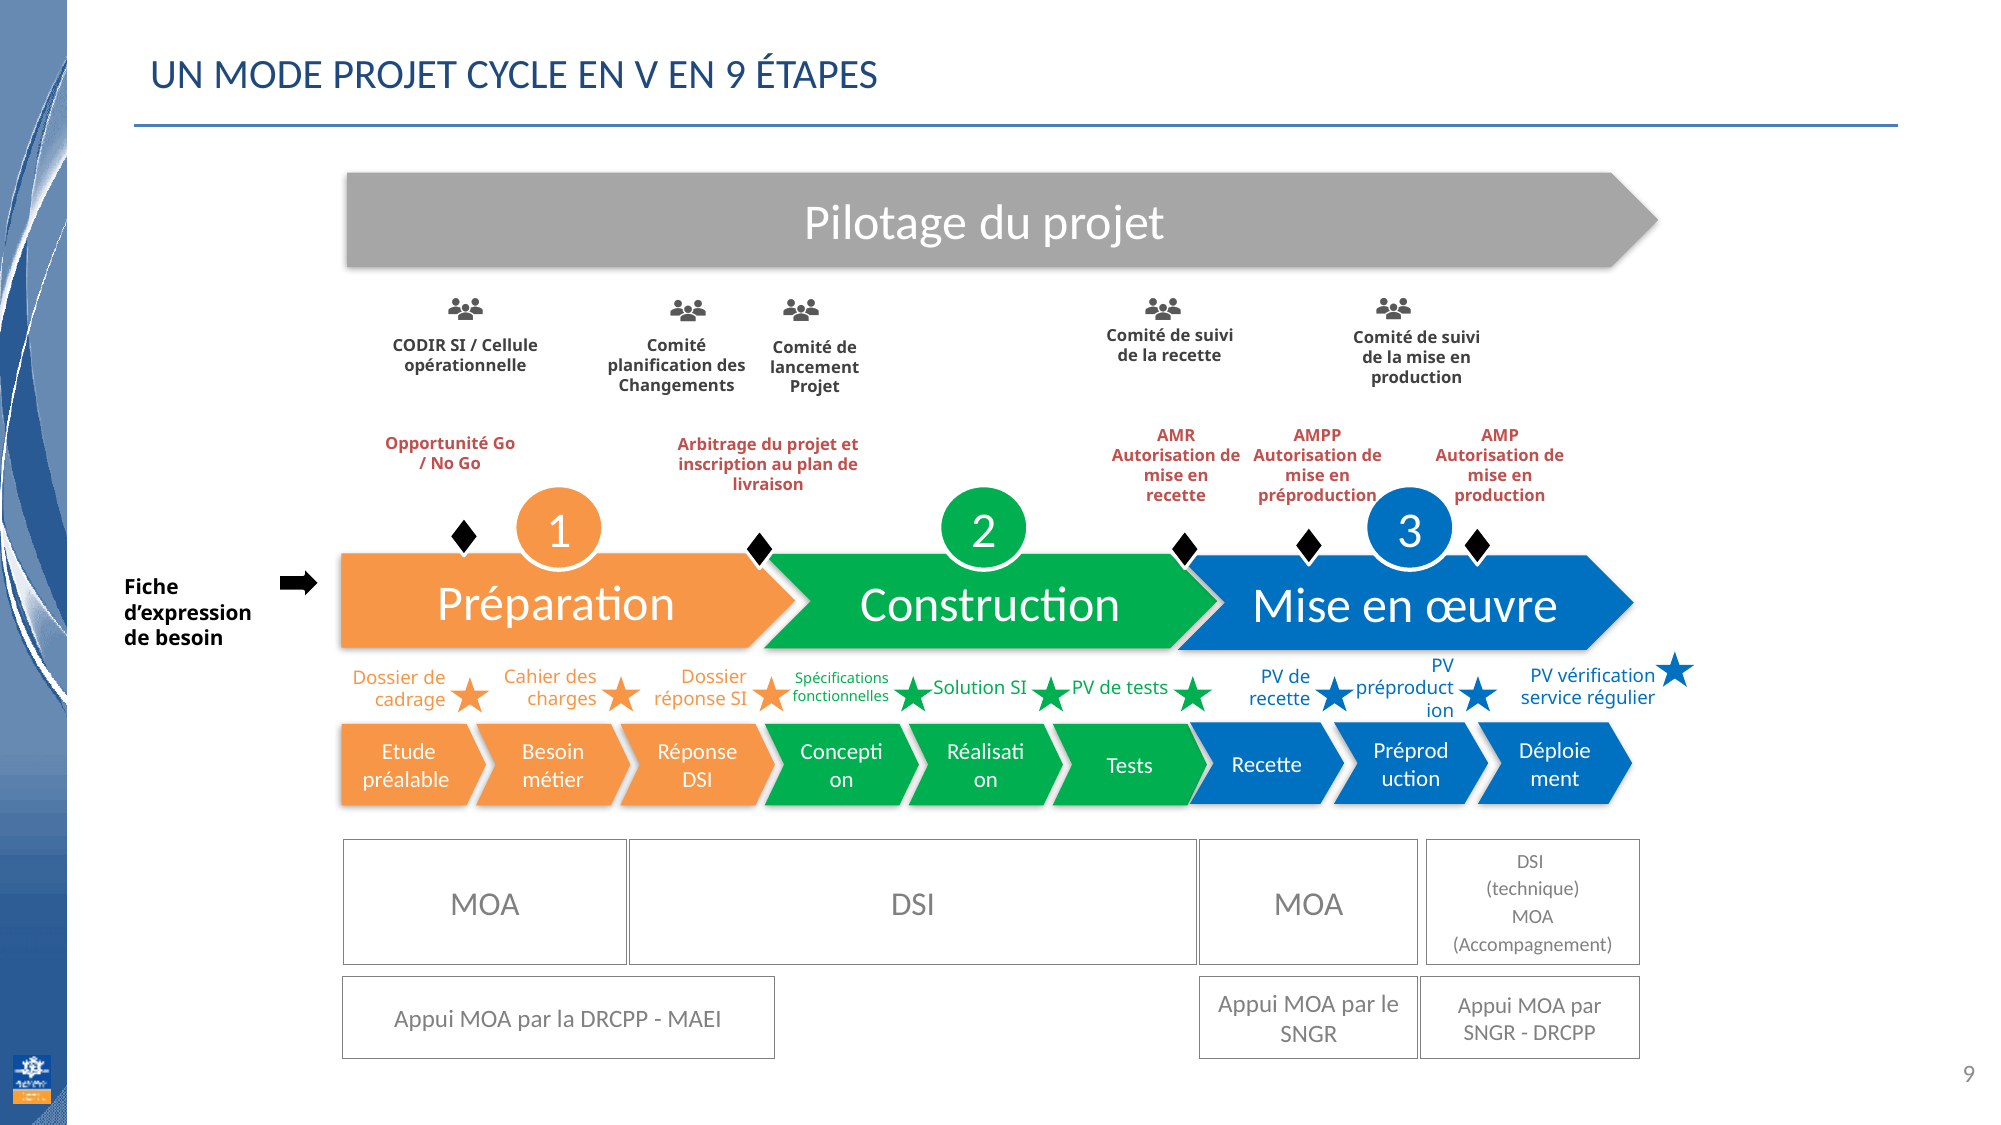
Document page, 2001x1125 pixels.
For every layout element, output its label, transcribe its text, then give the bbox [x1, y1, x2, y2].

text_box Appui MOA par SNGR - DRCPP [1420, 976, 1640, 1059]
text_box [605, 674, 625, 714]
picture [1143, 289, 1183, 329]
text_box Conception [761, 720, 922, 809]
text_box Appui MOA par la DRCPP - MAEI [342, 976, 775, 1059]
text_box Etude préalable [338, 720, 486, 809]
text_box DSI (technique) MOA (Accompagnement) [1426, 839, 1640, 965]
text_box PV préproduction [1347, 647, 1462, 717]
text_box Fiche d’expression de besoin [116, 572, 282, 651]
text_box Cahier des charges [474, 647, 605, 720]
text_box [1292, 523, 1326, 568]
text_box Préparation [338, 550, 798, 651]
text_box Préproduction [1331, 719, 1491, 807]
text_box Recette [1187, 719, 1347, 807]
picture [1374, 289, 1414, 329]
picture [781, 290, 821, 330]
slide_number 9 [1921, 1042, 1991, 1103]
text_box PV vérification service régulier [1480, 646, 1663, 725]
text_box Comité de suivi de la mise en production [1334, 319, 1499, 403]
text_box Réalisation [906, 720, 1063, 809]
text_box Comité de lancement Projet [747, 328, 883, 410]
text_box 1 [512, 483, 606, 572]
text_box Réponse DSI [617, 720, 775, 809]
text_box [454, 675, 474, 715]
text_box MOA [343, 839, 627, 965]
text_box Dossier réponse SI [625, 647, 755, 719]
text_box MOA [1199, 839, 1418, 965]
text_box AMPP Autorisation de mise en préproduction [1242, 419, 1394, 513]
text_box Besoin métier [473, 720, 630, 809]
text_box AMR Autorisation de mise en recette [1104, 419, 1242, 513]
text_box Pilotage du projet [343, 169, 1662, 271]
text_box [1035, 674, 1062, 714]
text_box Opportunité Go / No Go [376, 425, 524, 473]
text_box Solution SI [920, 647, 1035, 719]
text_box [1176, 674, 1203, 714]
text_box [1663, 649, 1697, 689]
text_box [743, 527, 777, 571]
text_box [1462, 674, 1480, 714]
text_box DSI [629, 839, 1197, 965]
text_box [897, 674, 920, 714]
text_box [1168, 527, 1202, 571]
text_box Comité de suivi de la recette [1097, 316, 1242, 400]
picture [13, 1055, 51, 1104]
picture [668, 290, 708, 330]
text_box [755, 685, 766, 714]
title Un mode projet cycle en V en 9 étapes [135, 19, 1898, 126]
text_box [1460, 523, 1494, 568]
text_box Dossier de cadrage [323, 648, 454, 728]
text_box Arbitrage du projet et inscription au plan de livraison [657, 425, 880, 502]
text_box CODIR SI / Cellule opérationnelle [373, 327, 558, 369]
text_box AMP Autorisation de mise en production [1424, 409, 1576, 513]
text_box Appui MOA par le SNGR [1199, 976, 1418, 1059]
text_box Comité planification des Changements [588, 327, 766, 423]
text_box Déploiement [1475, 719, 1635, 807]
text_box PV de tests [1062, 647, 1176, 719]
text_box Spécifications fonctionnelles [766, 647, 897, 719]
text_box Mise en œuvre [1176, 552, 1637, 654]
text_box Tests [1049, 720, 1203, 809]
text_box [275, 563, 323, 603]
text_box Construction [760, 550, 1213, 652]
picture [446, 289, 486, 329]
text_box PV de recette [1203, 647, 1318, 717]
text_box [1318, 674, 1347, 714]
text_box 3 [1363, 483, 1457, 572]
text_box 2 [937, 483, 1031, 572]
text_box [447, 514, 481, 558]
